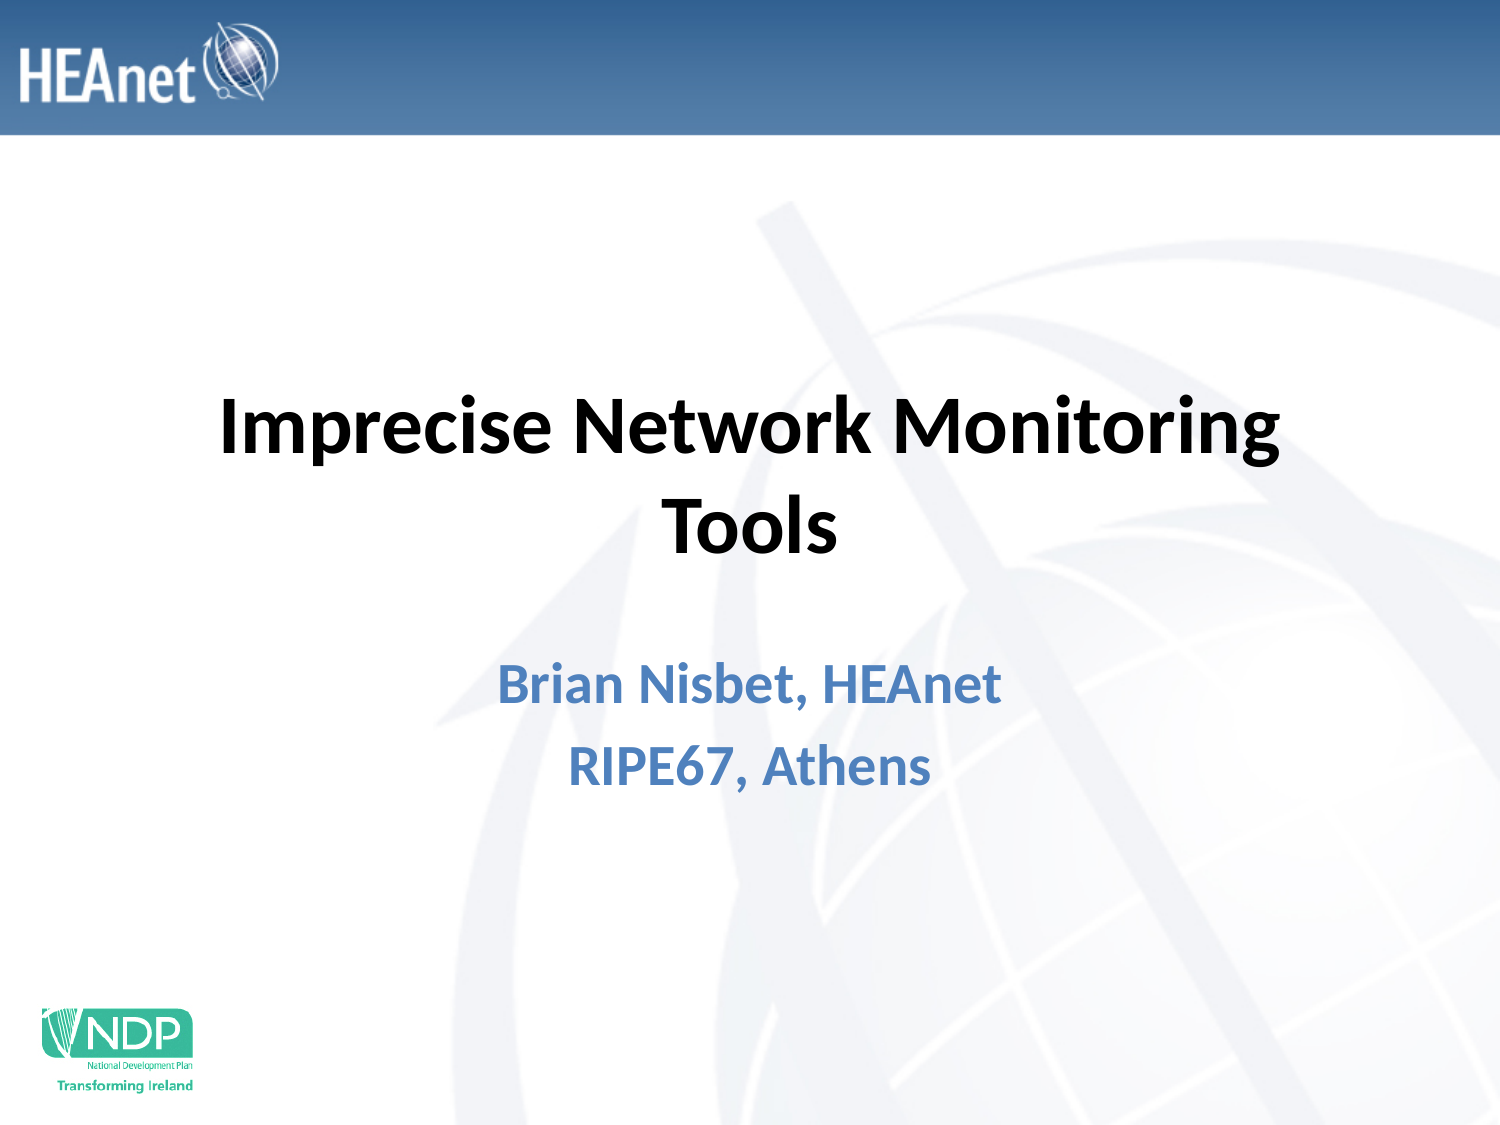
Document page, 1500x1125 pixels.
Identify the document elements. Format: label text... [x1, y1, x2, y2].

subtitle Brian Nisbet, HEAnet RIPE67, Athens [224, 637, 1276, 926]
picture [0, 0, 1500, 1125]
title Imprecise Network Monitoring Tools [112, 349, 1388, 591]
